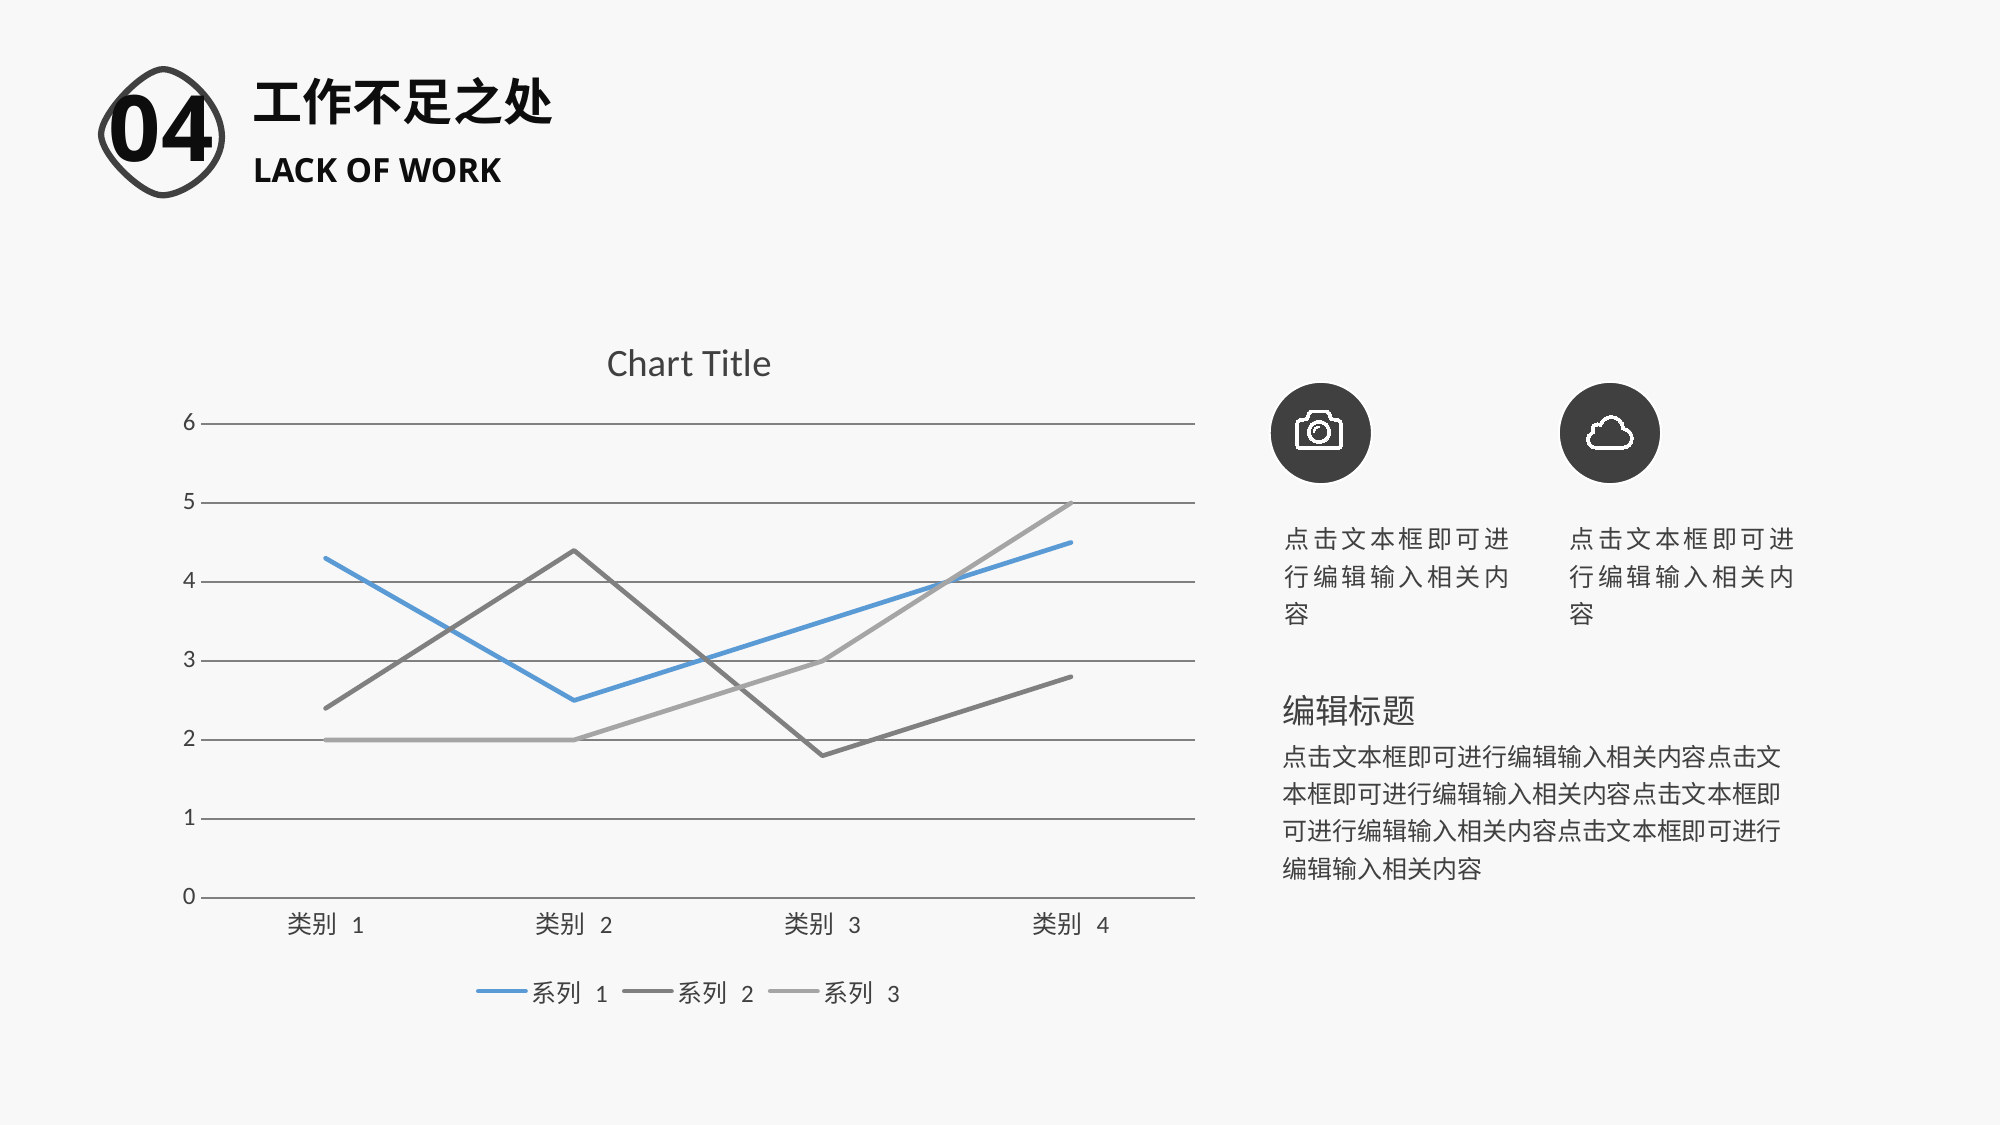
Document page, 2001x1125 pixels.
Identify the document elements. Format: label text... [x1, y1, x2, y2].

text_box [141, 188, 189, 197]
text_box LACK OF WORK [238, 141, 1062, 197]
text_box [1586, 415, 1634, 450]
text_box [1557, 380, 1663, 486]
text_box 工作不足之处 [238, 18, 1052, 139]
text_box 点击文本框即可进行编辑输入相关内容点击文本框即可进行编辑输入相关内容点击文本框即可进行编辑输入相关内容点击文本框即可进行编辑输入相关内容 [1267, 726, 1810, 928]
text_box 点击文本框即可进行编辑输入相关内容 [1269, 508, 1525, 636]
text_box 04 [66, 62, 257, 188]
chart [161, 312, 1217, 1016]
text_box 编辑标题 [1267, 682, 1507, 738]
text_box 点击文本框即可进行编辑输入相关内容 [1554, 508, 1810, 636]
text_box [1268, 380, 1374, 486]
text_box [1295, 409, 1343, 450]
